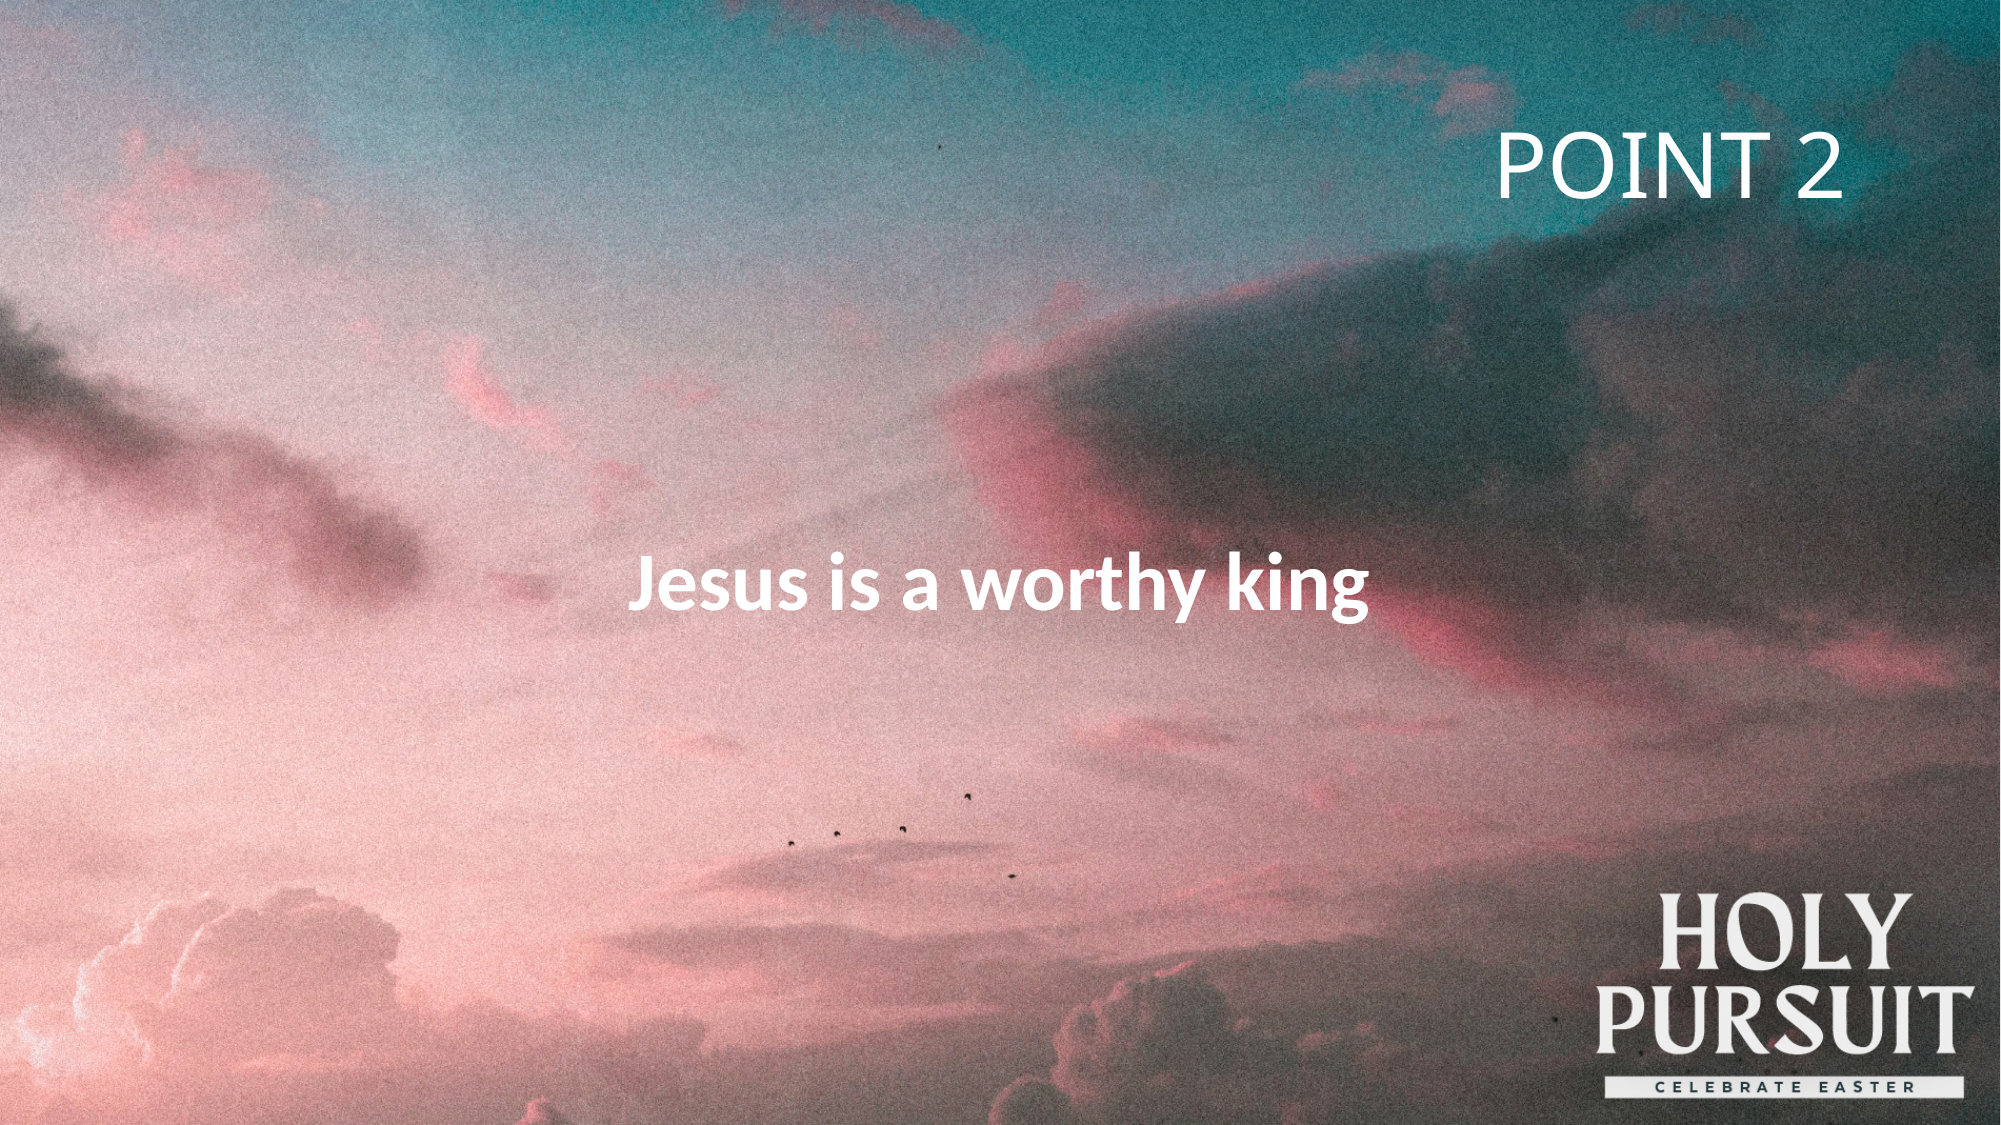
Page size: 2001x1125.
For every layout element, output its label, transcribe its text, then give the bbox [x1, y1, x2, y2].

picture [0, 0, 2001, 1125]
list Jesus is a worthy king [137, 299, 1863, 1014]
title POINT 2 [137, 59, 1863, 278]
